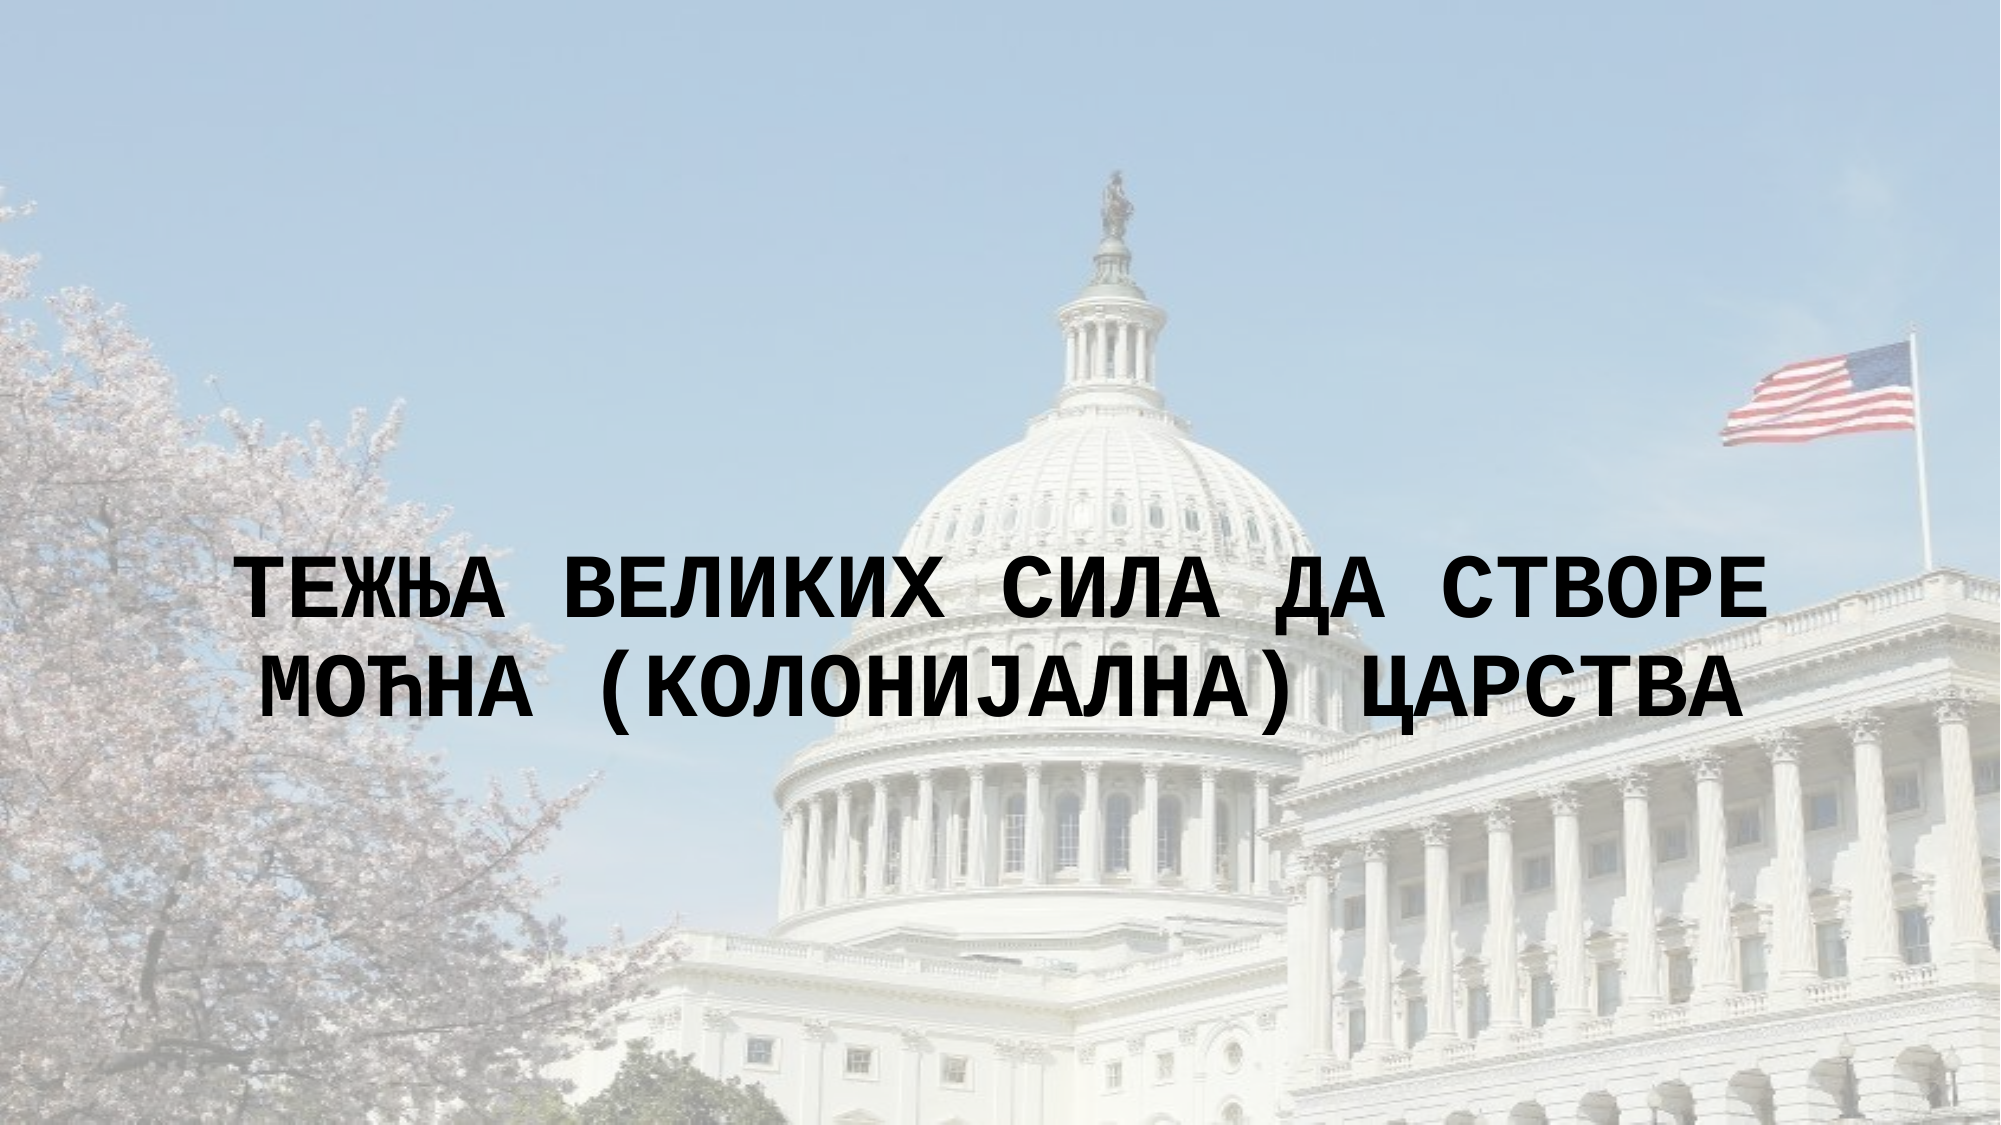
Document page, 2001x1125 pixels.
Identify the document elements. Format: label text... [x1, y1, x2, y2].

title ТЕЖЊА ВЕЛИКИХ СИЛА ДА СТВОРЕ МОЋНА (КОЛОНИЈАЛНА) ЦАРСТВА [109, 271, 1893, 1003]
